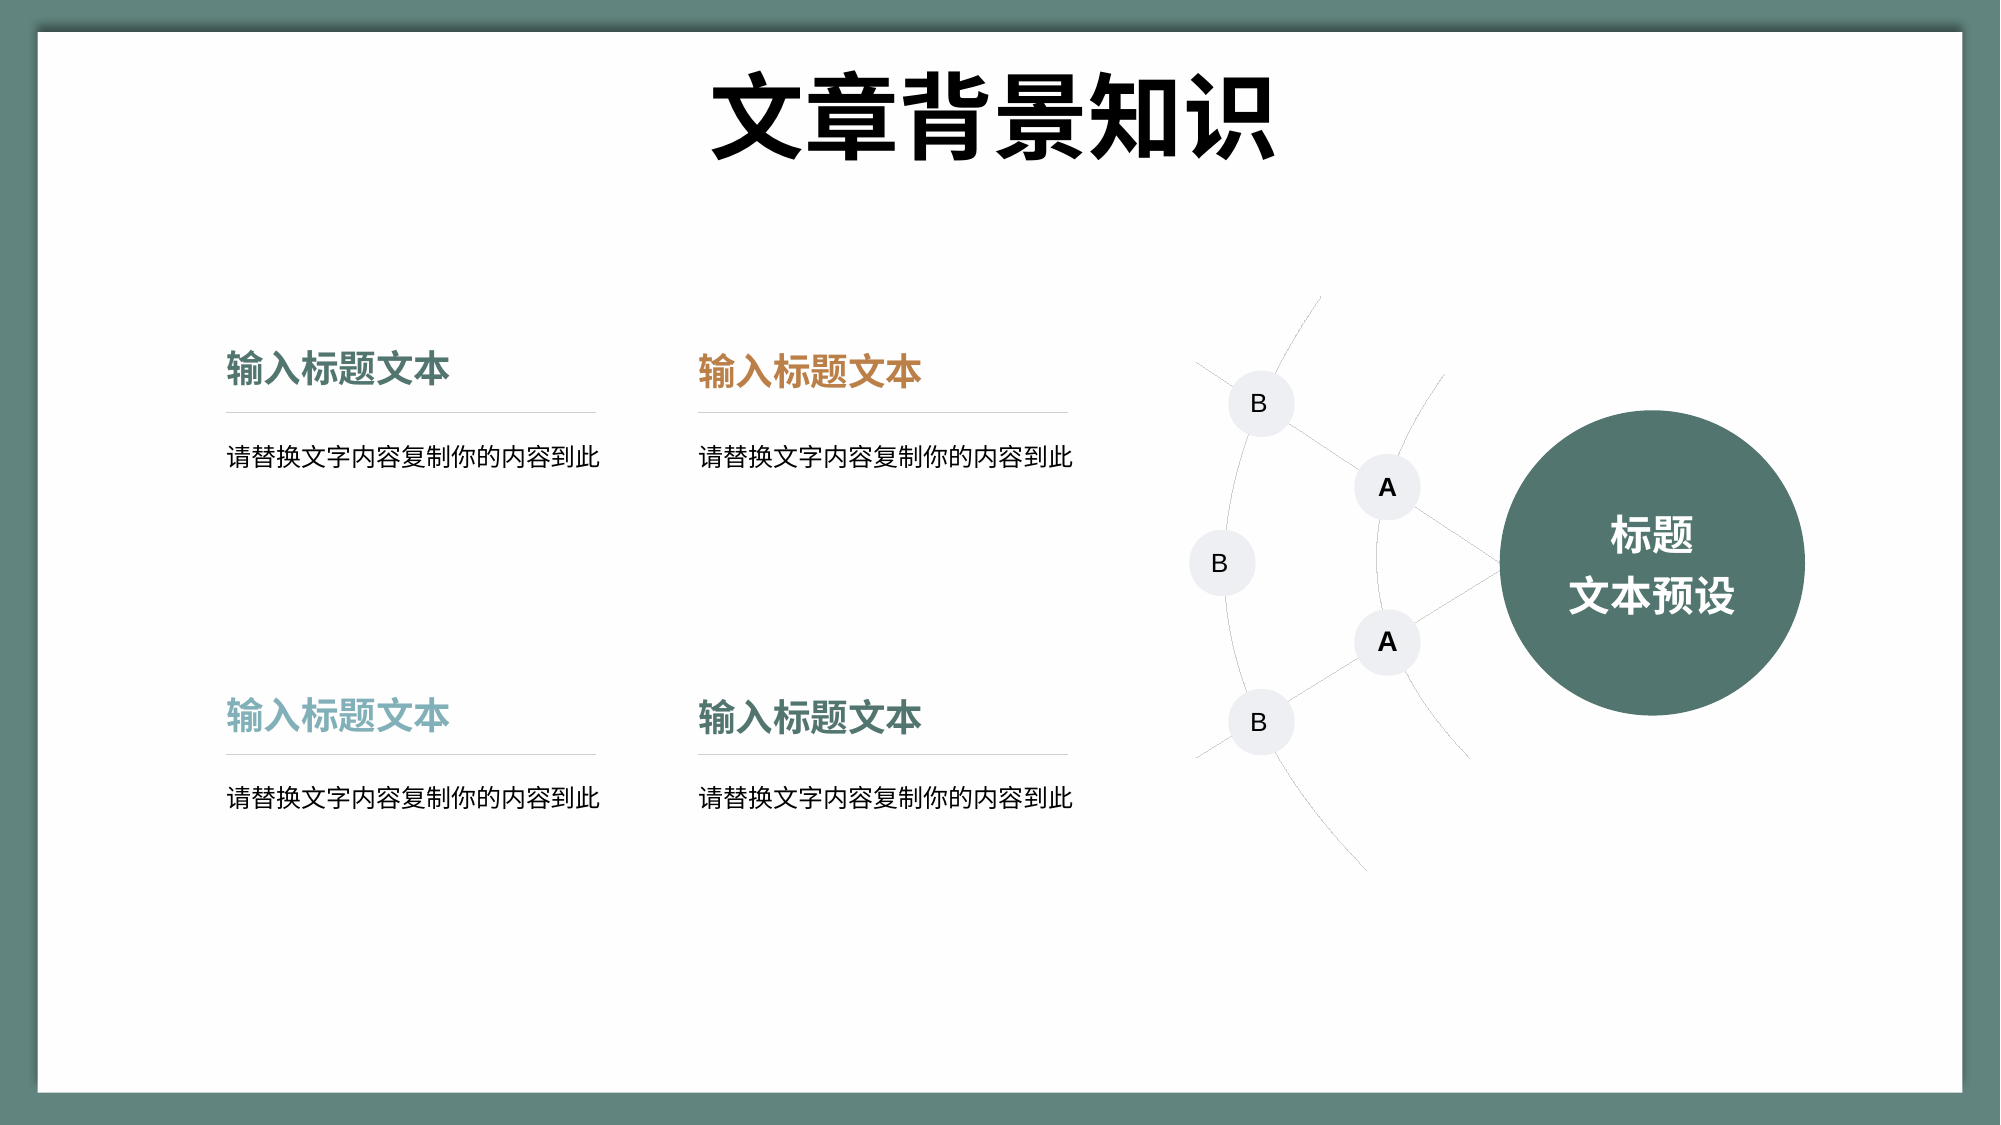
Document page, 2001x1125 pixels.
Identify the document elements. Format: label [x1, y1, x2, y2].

text_box [698, 331, 1115, 615]
text_box [698, 677, 1115, 957]
text_box [1189, 296, 1806, 871]
text_box [226, 675, 643, 957]
text_box [226, 329, 643, 615]
